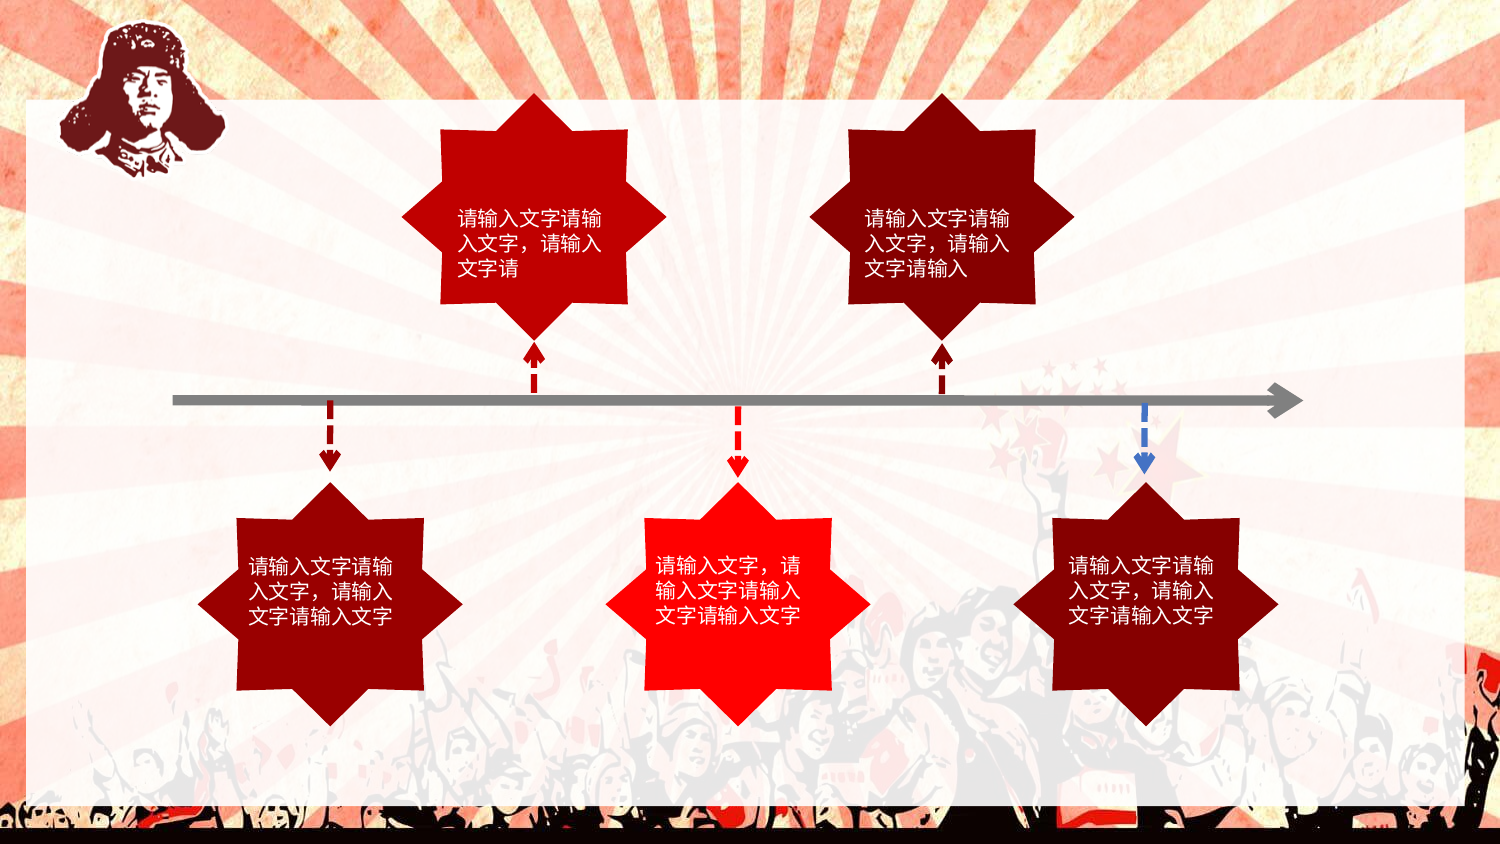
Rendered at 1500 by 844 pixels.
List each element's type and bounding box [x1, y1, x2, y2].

text_box [1013, 482, 1279, 727]
text_box [401, 93, 667, 341]
text_box [197, 482, 463, 727]
text_box [605, 482, 871, 727]
text_box [809, 93, 1075, 341]
text_box [172, 341, 1304, 478]
picture [0, 0, 1500, 844]
